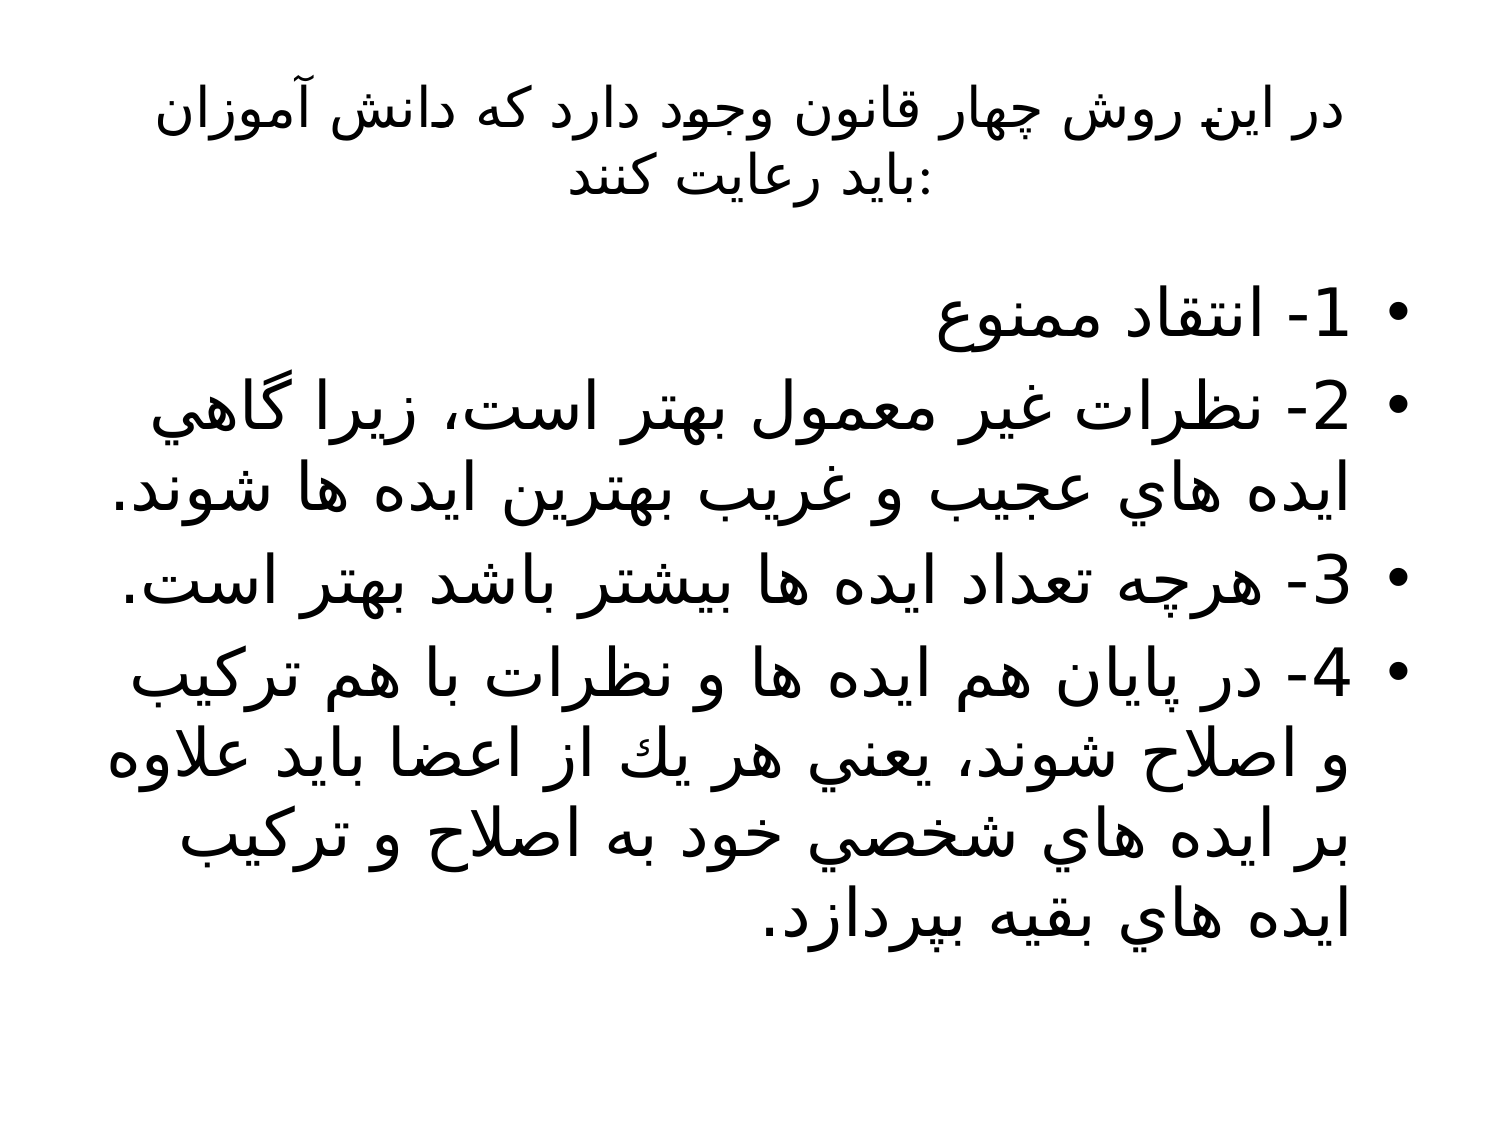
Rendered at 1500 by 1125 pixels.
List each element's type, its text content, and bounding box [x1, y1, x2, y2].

title در اين روش چهار قانون وجود دارد كه دانش آموزان بايد رعايت كنند: [75, 45, 1425, 233]
list 1- انتقاد ممنوع 2- نظرات غير معمول بهتر است، زيرا گاهي ايده هاي عجيب و غريب بهترين ايده ها شوند. 3- هرچه تعداد ايده ها بيشتر باشد بهتر است. 4- در پايان هم ايده ها و نظرات با هم تركيب و اصلاح شوند، يعني هر يك از اعضا بايد علاوه بر ايده هاي شخصي خود به اصلاح و تركيب ايده هاي بقيه بپردازد. [75, 262, 1425, 1005]
